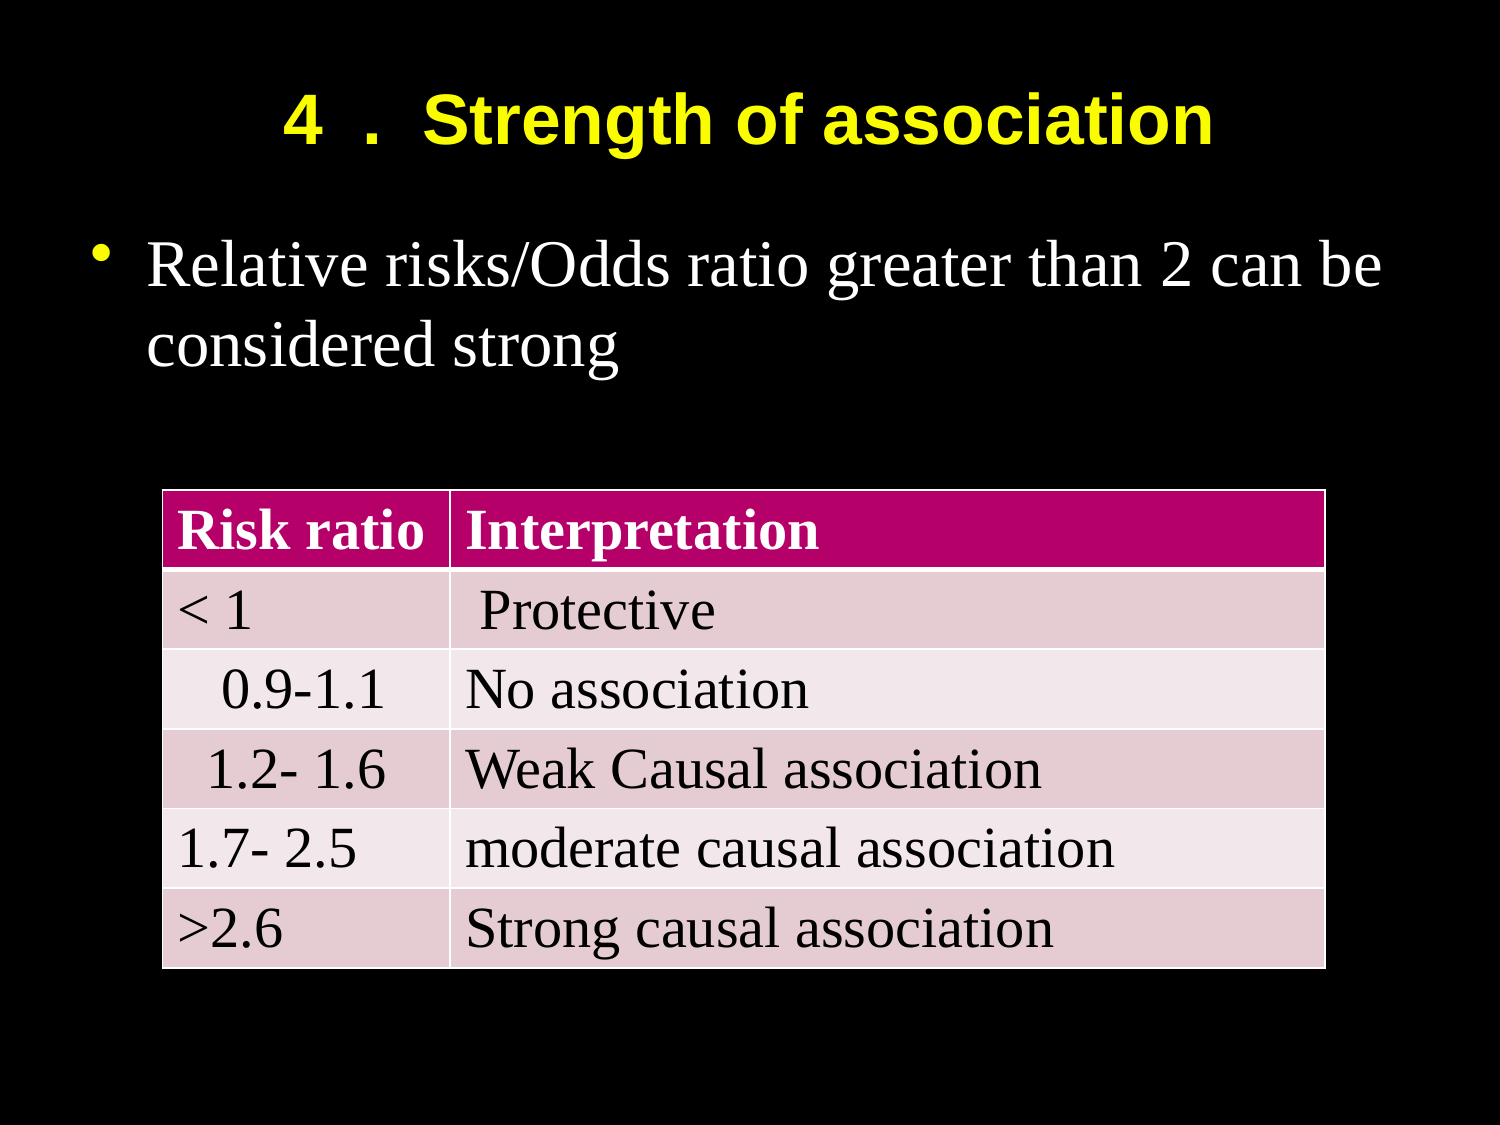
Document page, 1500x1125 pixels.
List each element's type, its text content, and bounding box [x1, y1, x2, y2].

table_cell 1.2- 1.6 [163, 730, 449, 808]
table_cell No association [451, 650, 1324, 728]
table_cell < 1 [163, 572, 449, 648]
table_cell Weak Causal association [451, 730, 1324, 808]
table_cell 1.7- 2.5 [163, 809, 449, 887]
list Relative risks/Odds ratio greater than 2 can be considered strong [74, 212, 1500, 888]
table_header Interpretation [451, 491, 1324, 567]
table_cell >2.6 [163, 889, 449, 967]
table_header Risk ratio [163, 491, 449, 567]
table_cell Strong causal association [451, 889, 1324, 967]
table_cell 0.9-1.1 [163, 650, 449, 728]
table_cell Protective [451, 572, 1324, 648]
table_cell moderate causal association [451, 809, 1324, 887]
title 4 . Strength of association [112, 65, 1388, 212]
